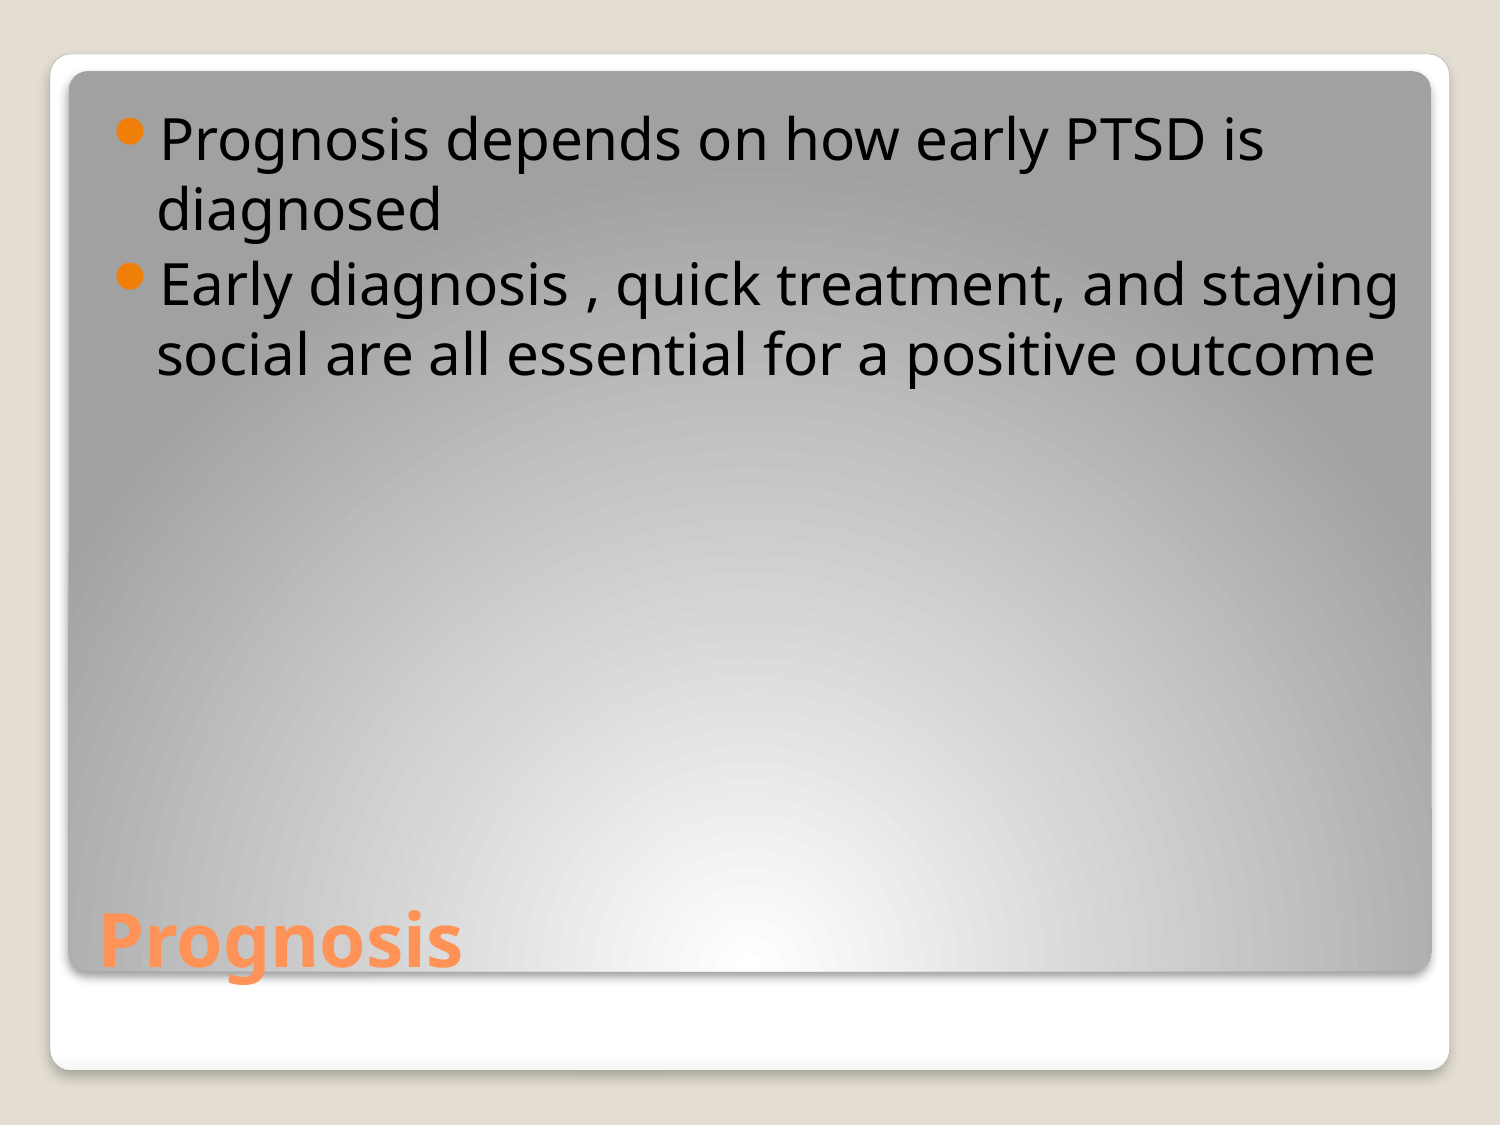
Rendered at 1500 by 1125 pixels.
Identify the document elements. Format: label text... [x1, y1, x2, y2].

list Prognosis depends on how early PTSD is diagnosed Early diagnosis , quick treatment, and staying social are all essential for a positive outcome [82, 86, 1425, 774]
title Prognosis [82, 817, 1425, 990]
